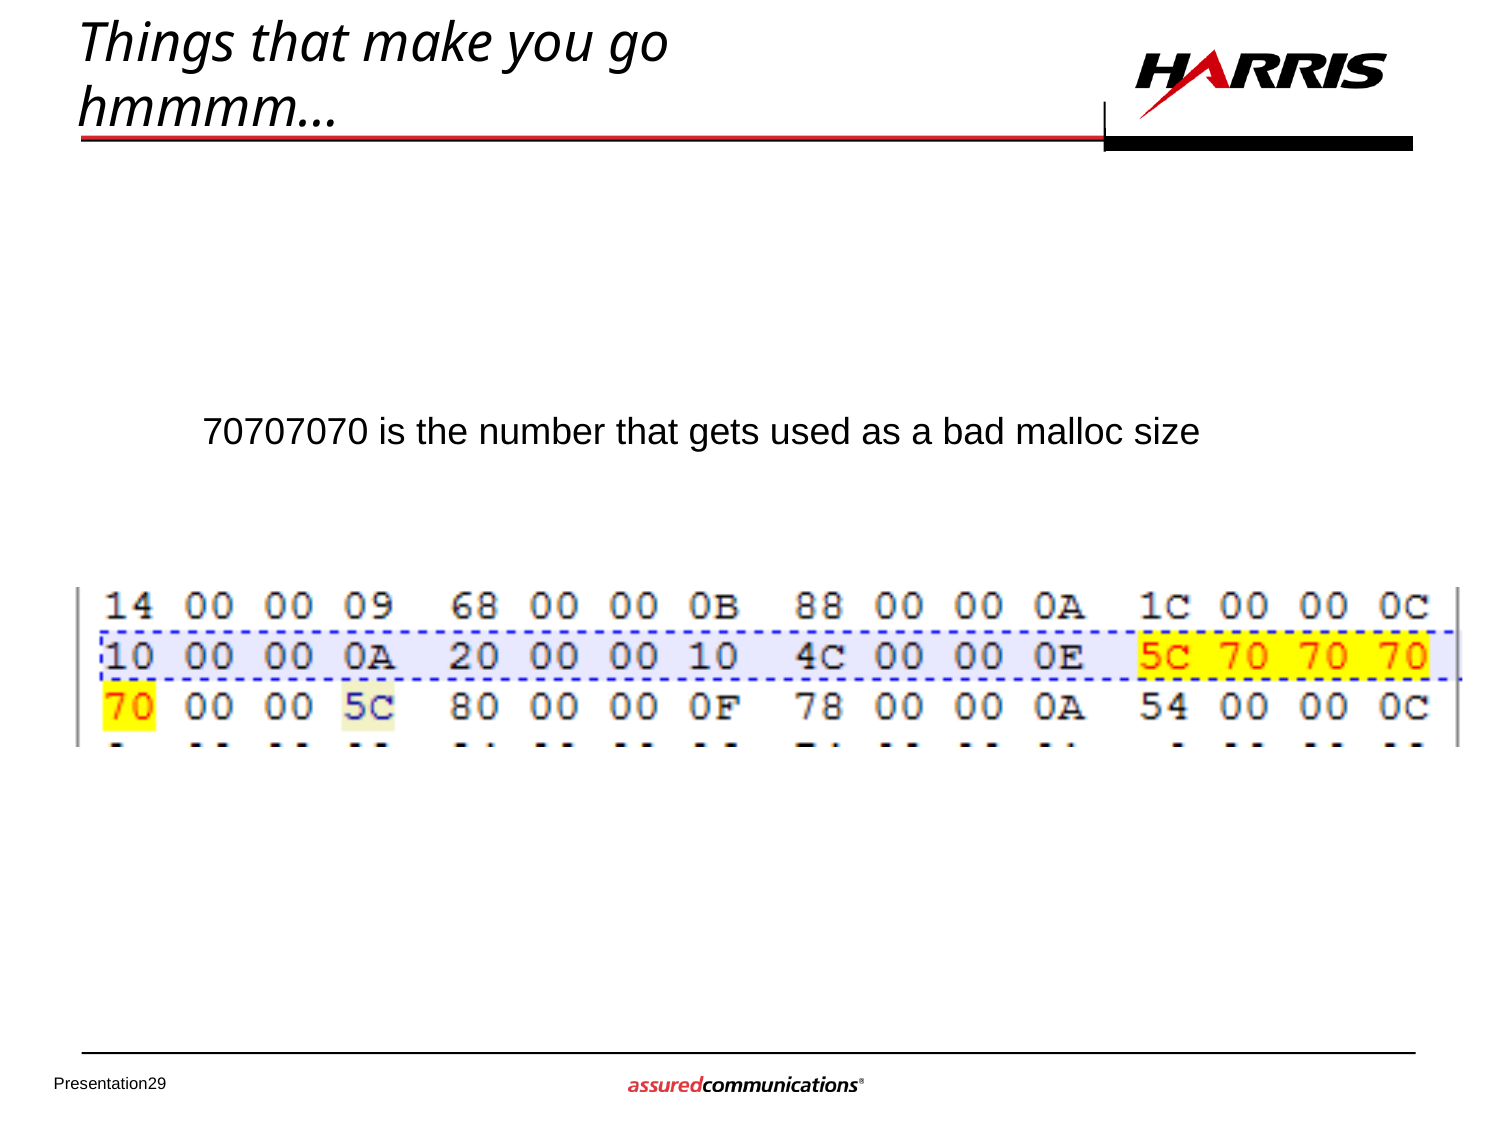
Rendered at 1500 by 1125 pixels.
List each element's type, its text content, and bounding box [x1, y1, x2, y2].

text_box 70707070 is the number that gets used as a bad malloc size [187, 399, 1413, 460]
picture [1135, 49, 1387, 119]
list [74, 587, 1463, 747]
picture [628, 1076, 864, 1092]
title Things that make you go hmmmm… [62, 27, 951, 117]
